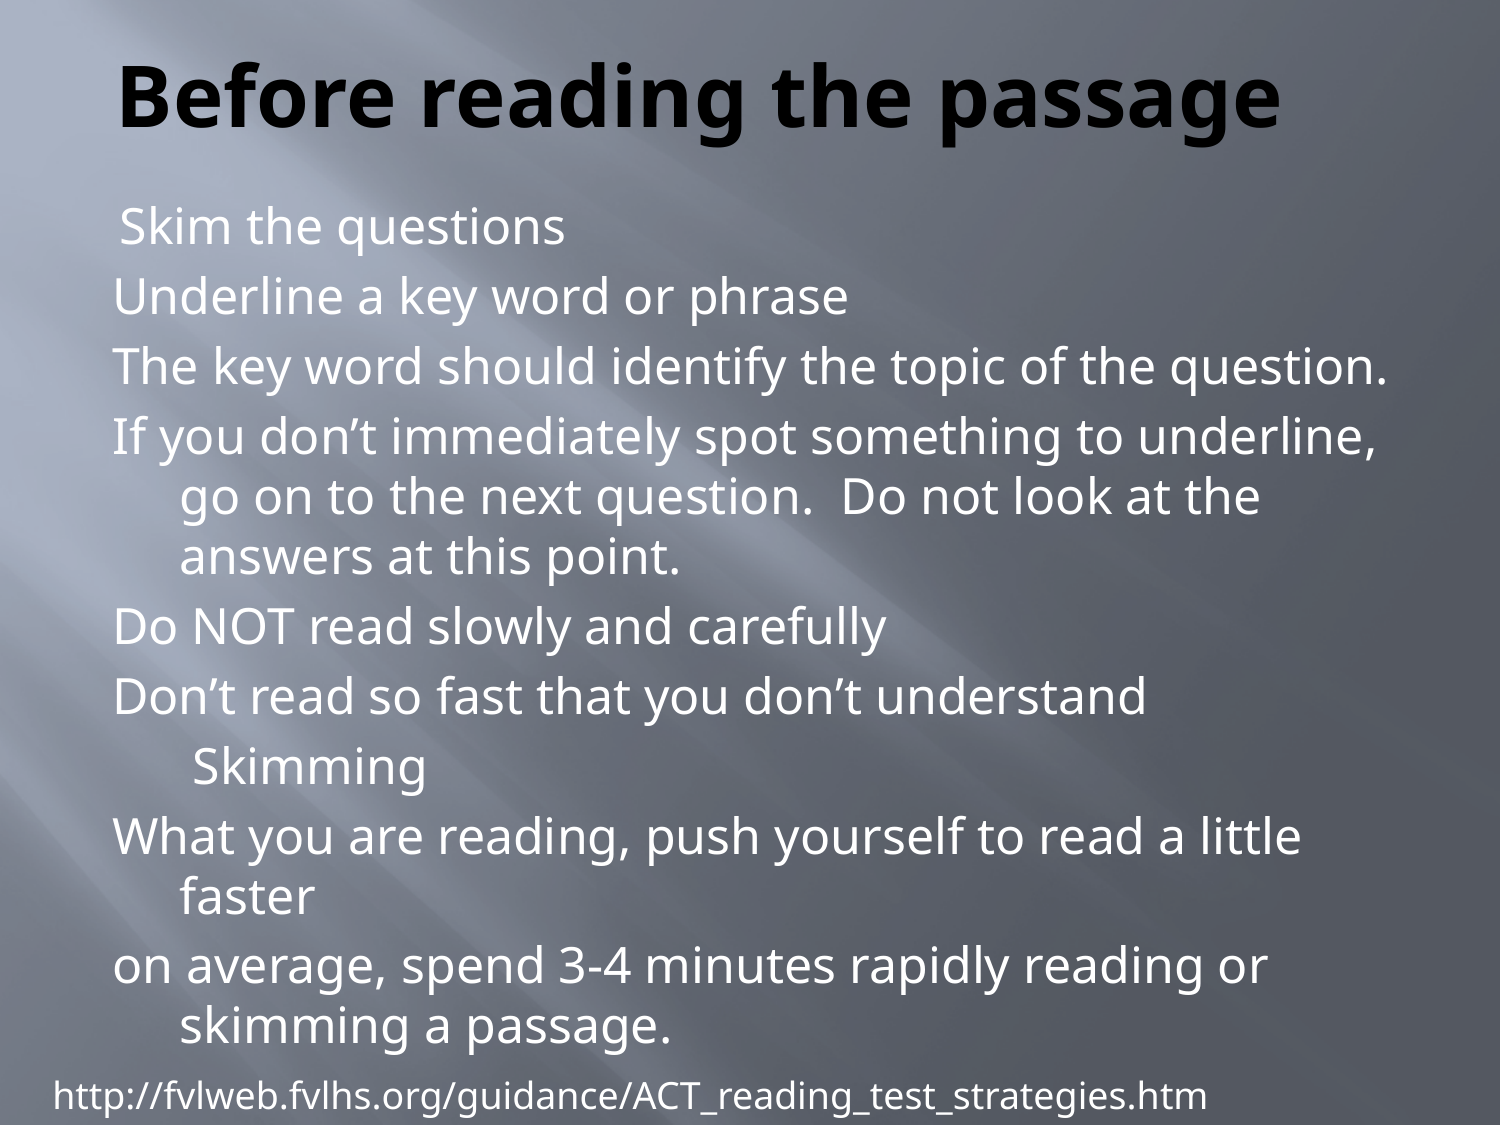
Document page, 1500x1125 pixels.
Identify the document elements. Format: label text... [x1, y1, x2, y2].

list Skim the questions Underline a key word or phrase The key word should identify the topic of the question. If you don’t immediately spot something to underline, go on to the next question. Do not look at the answers at this point. Do NOT read slowly and carefully Don’t read so fast that you don’t understand Skimming What you are reading, push yourself to read a little faster on average, spend 3-4 minutes rapidly reading or skimming a passage. [75, 187, 1425, 1064]
title Before reading the passage [24, 0, 1375, 188]
text_box http://fvlweb.fvlhs.org/guidance/ACT_reading_test_strategies.htm [37, 1064, 1500, 1125]
